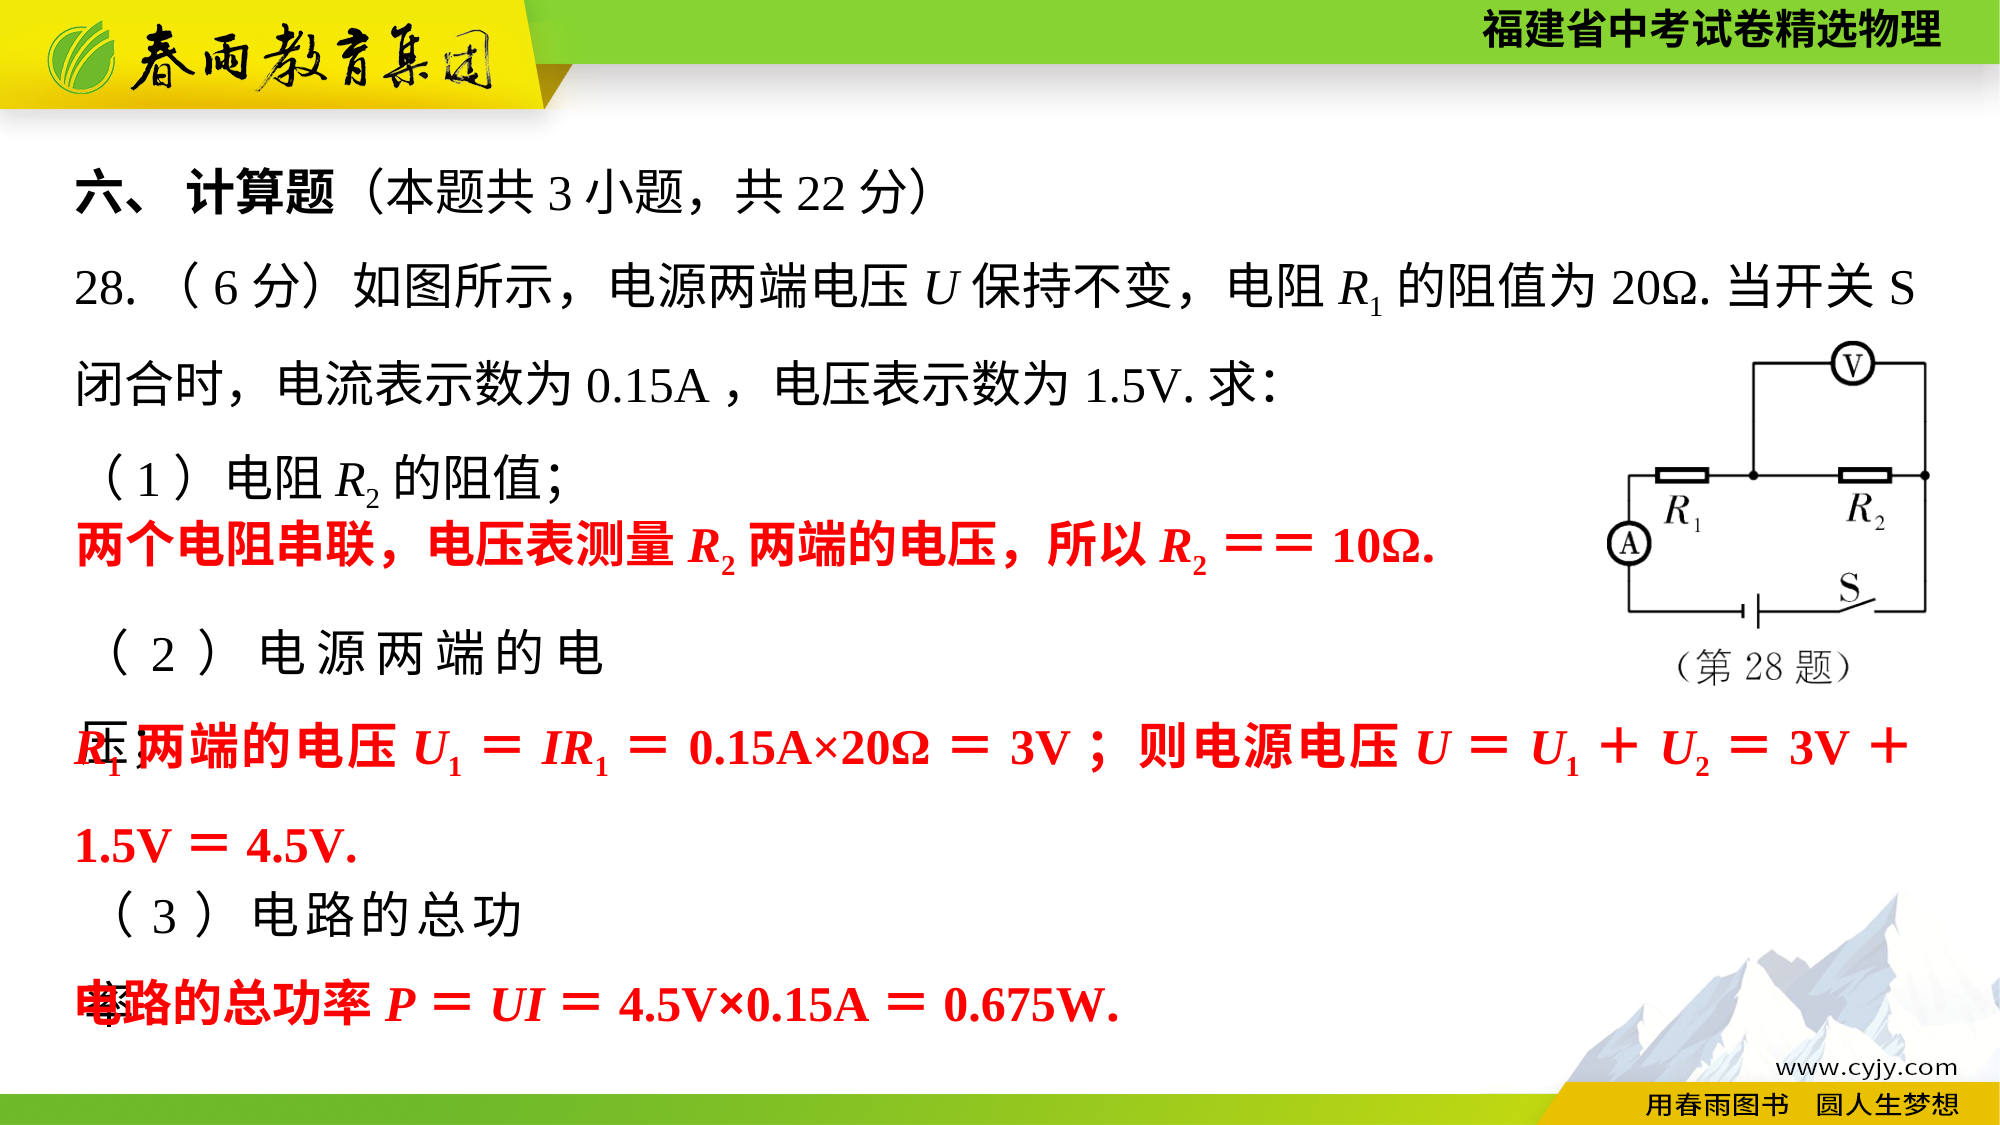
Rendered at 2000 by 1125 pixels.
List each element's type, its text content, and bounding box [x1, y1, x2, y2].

text_box （3）电路的总功率. [69, 845, 537, 934]
text_box （2）电源两端的电压； [64, 584, 620, 672]
list 六、 计算题（本题共3小题，共22分） 28.（6分）如图所示，电源两端电压U保持不变，电阻R1的阻值为20Ω.当开关S闭合时，电流表示数为0.15A，电压表示数为1.5V.求： （1）电阻R2的阻值； [59, 122, 1944, 502]
picture [0, 0, 2000, 1125]
text_box R1两端的电压U1＝IR1＝0.15A×20Ω＝3V；则电源电压U＝U1＋U2＝3V＋1.5V＝4.5V. [59, 672, 1942, 880]
text_box 电路的总功率P＝UI＝4.5V×0.15A＝0.675W. [57, 934, 1941, 1039]
